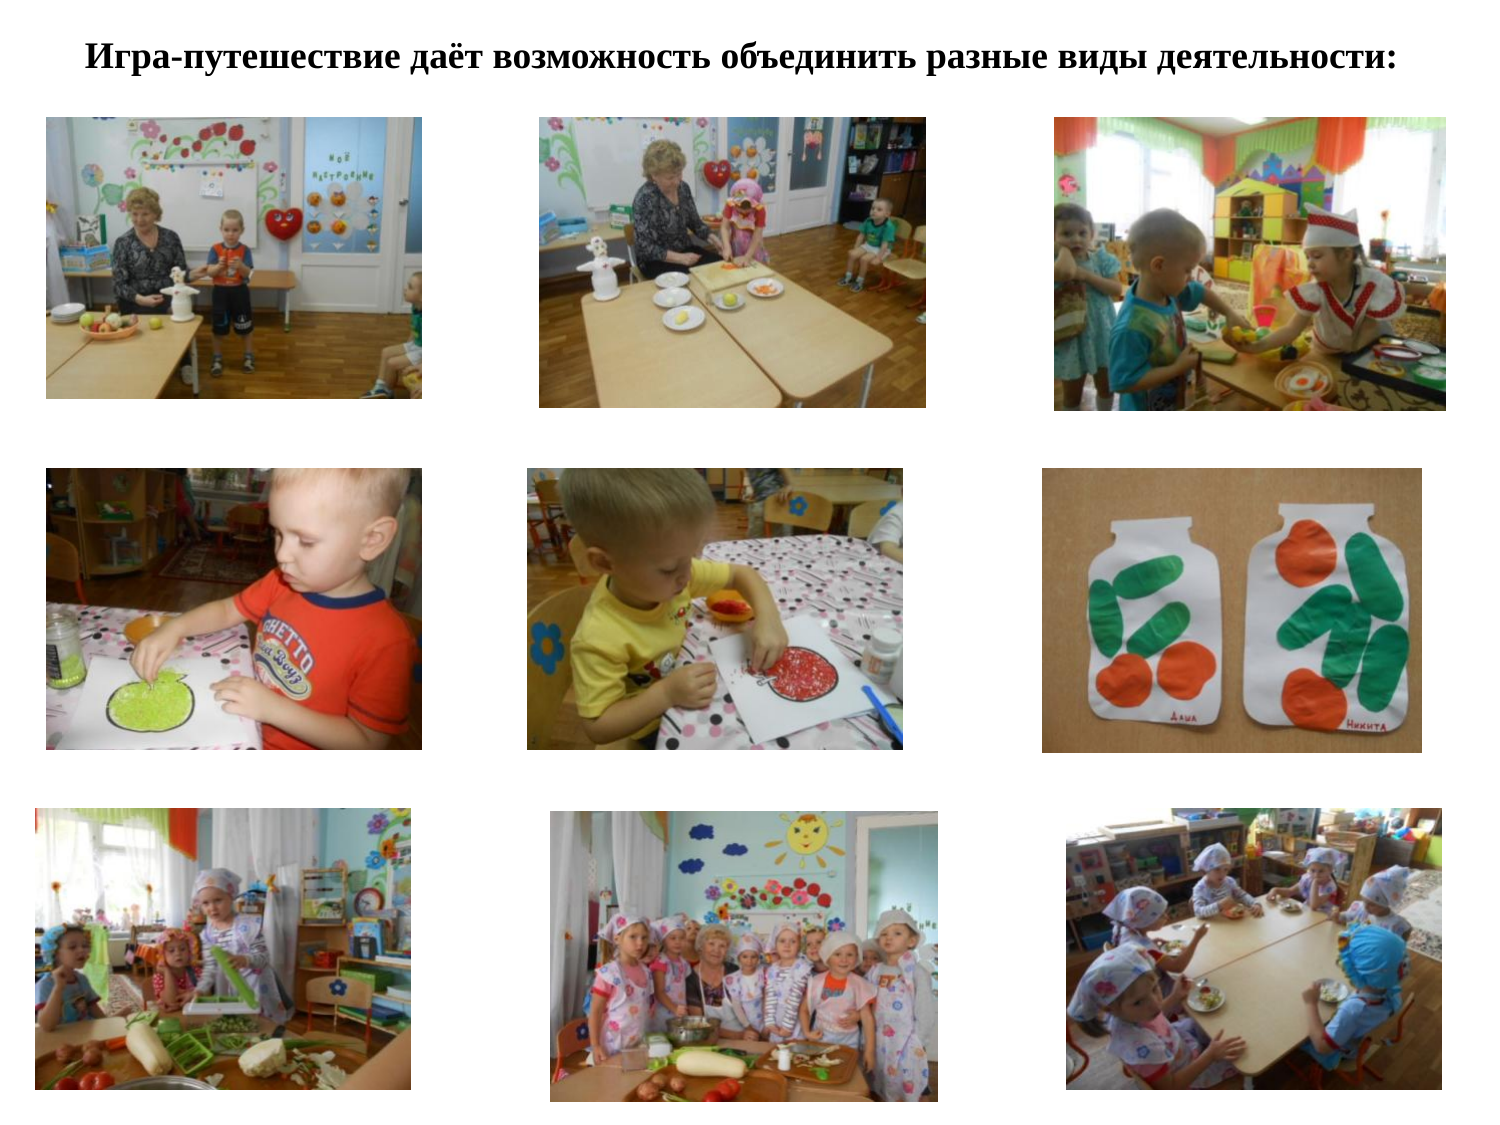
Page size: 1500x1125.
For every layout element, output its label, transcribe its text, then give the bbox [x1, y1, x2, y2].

picture [527, 468, 903, 750]
picture [1042, 468, 1423, 753]
picture [538, 116, 927, 408]
picture [34, 808, 411, 1090]
picture [46, 468, 423, 750]
picture [46, 116, 423, 399]
text_box Игра-путешествие даёт возможность объединить разные виды деятельности: [70, 23, 1442, 84]
picture [1066, 808, 1442, 1090]
picture [550, 811, 939, 1102]
picture [1054, 116, 1446, 411]
